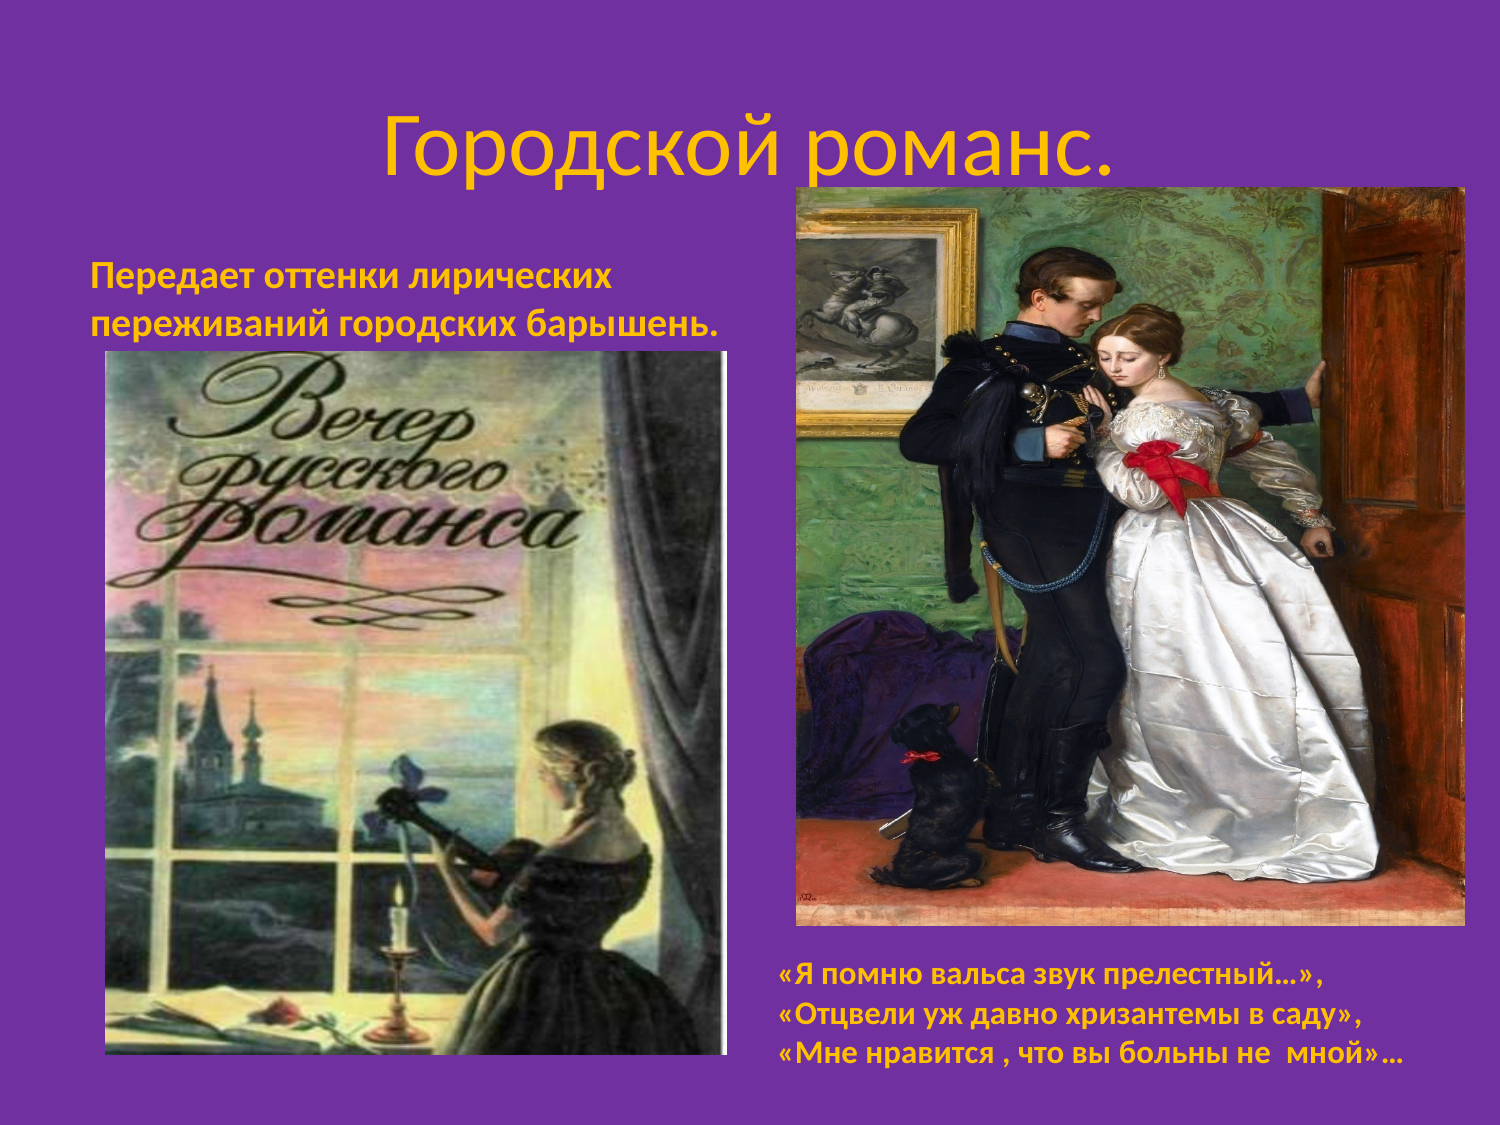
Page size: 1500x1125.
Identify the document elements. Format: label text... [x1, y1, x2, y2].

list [796, 187, 1466, 926]
list «Я помню вальса звук прелестный…», «Отцвели уж давно хризантемы в саду», «Мне нравится , что вы больны не мной»… [761, 914, 1425, 1079]
title Городской романс. [75, 45, 1425, 233]
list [105, 351, 727, 1055]
list Передает оттенки лирических переживаний городских барышень. [75, 199, 738, 352]
